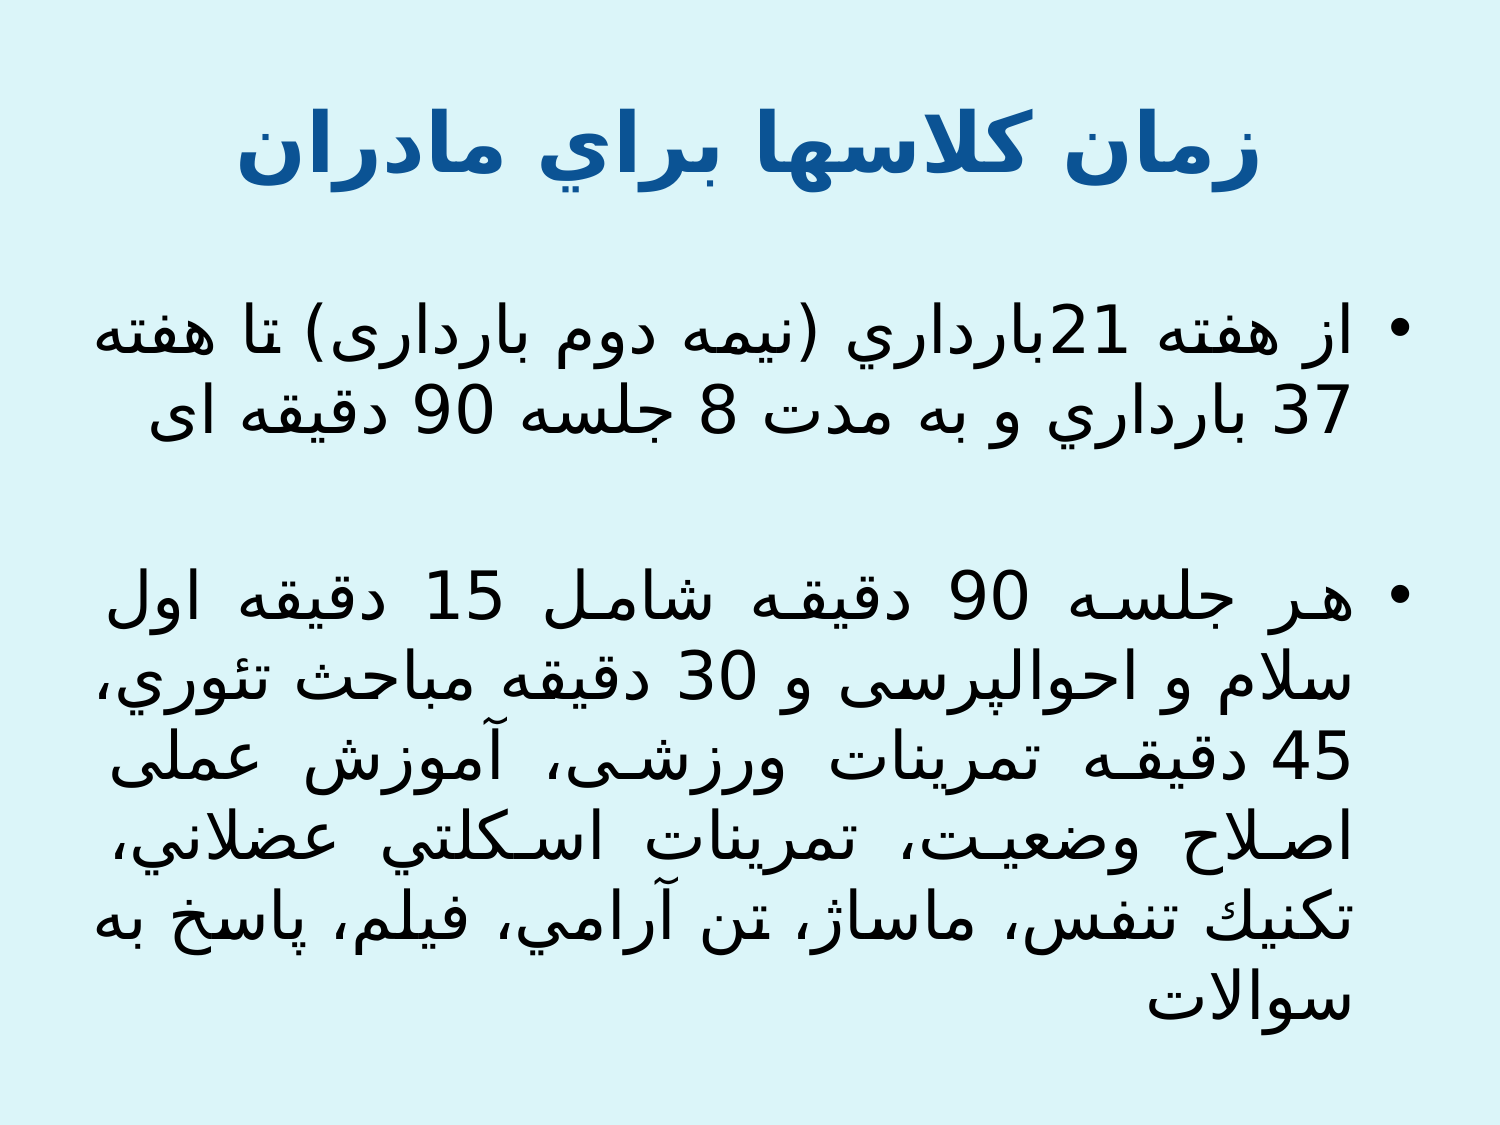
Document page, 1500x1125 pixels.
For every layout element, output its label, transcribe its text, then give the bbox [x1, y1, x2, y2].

list از هفته 21بارداري (نیمه دوم بارداری) تا هفته 37 بارداري و به مدت 8 جلسه 90 دقیقه ای هر جلسه 90 دقيقه شامل 15 دقیقه اول سلام و احوالپرسی و 30 دقیقه مباحث تئوري، 45 دقيقه تمرینات ورزشی، آموزش عملی اصلاح وضعيت، تمرينات اسكلتي عضلاني، تكنيك تنفس، ماساژ، تن آرامي، فيلم، پاسخ به سوالات [76, 278, 1427, 1005]
title زمان كلاسها براي مادران [75, 45, 1425, 233]
